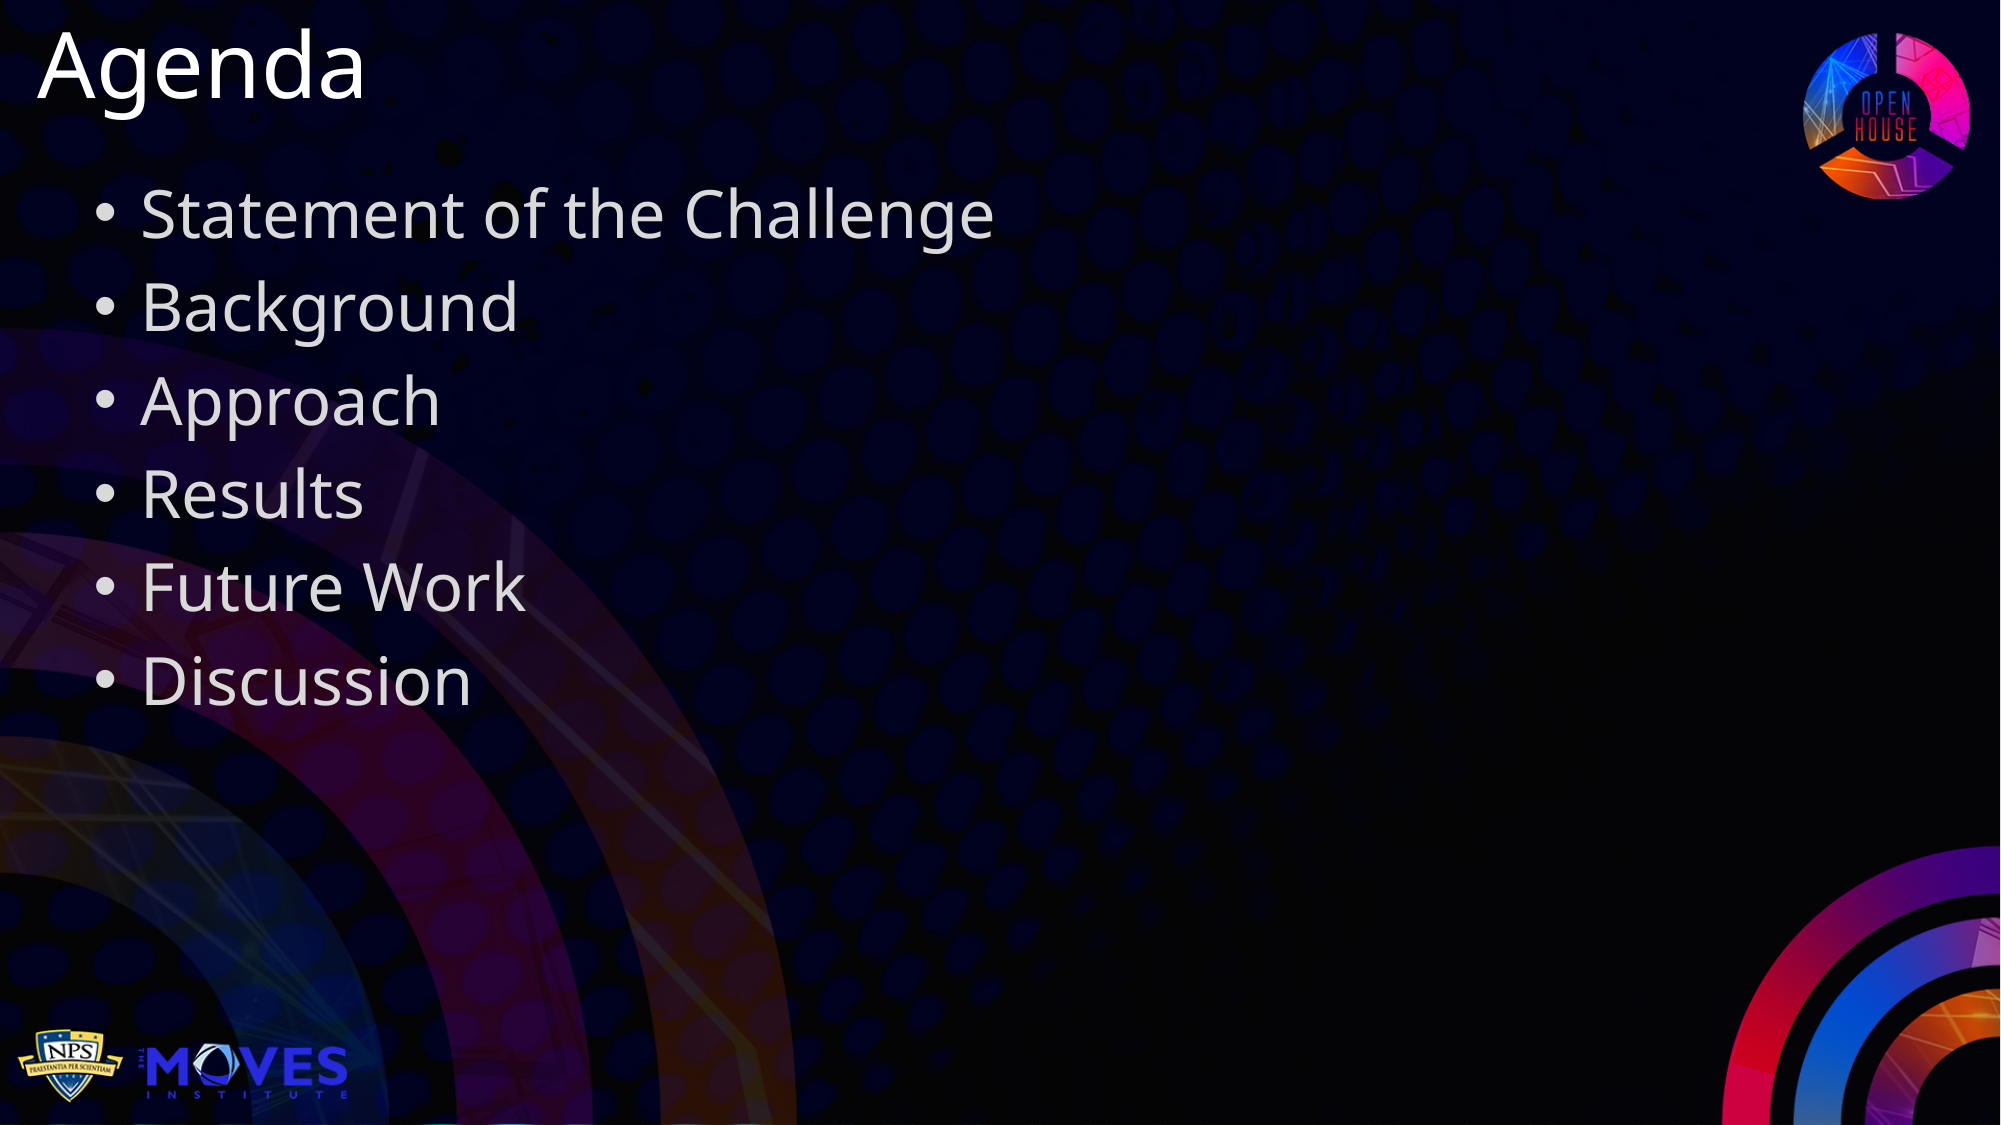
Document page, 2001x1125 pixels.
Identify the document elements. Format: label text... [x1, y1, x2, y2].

text_box Statement of the Challenge Background Approach Results Future Work Discussion [78, 164, 1922, 726]
picture [0, 0, 2001, 1125]
text_box Agenda [22, 0, 1977, 125]
